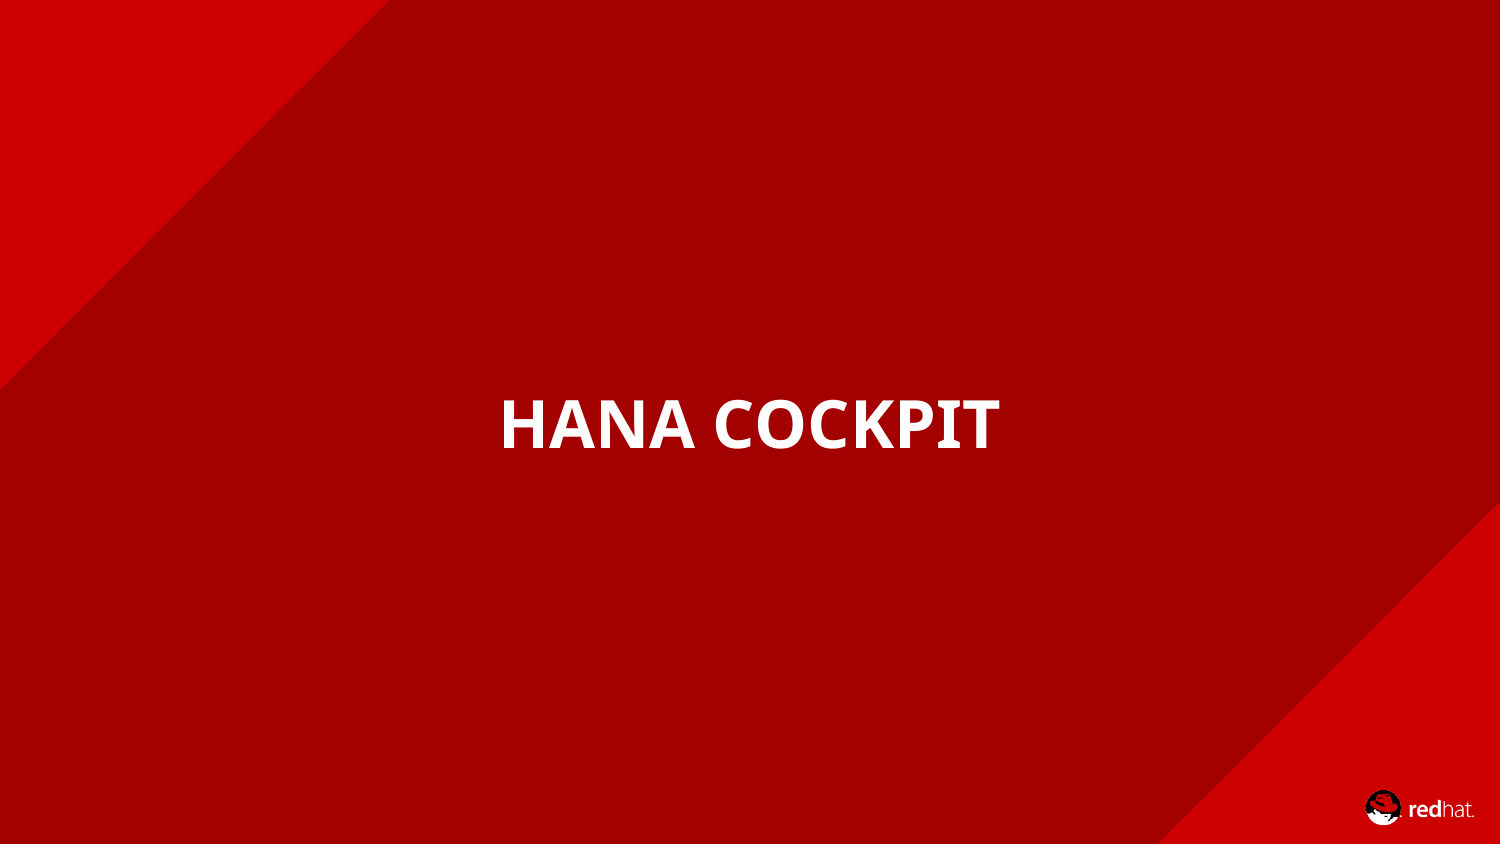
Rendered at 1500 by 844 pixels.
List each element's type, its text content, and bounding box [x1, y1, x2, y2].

title HANA COCKPIT [135, 272, 1365, 572]
picture [0, 0, 1500, 844]
